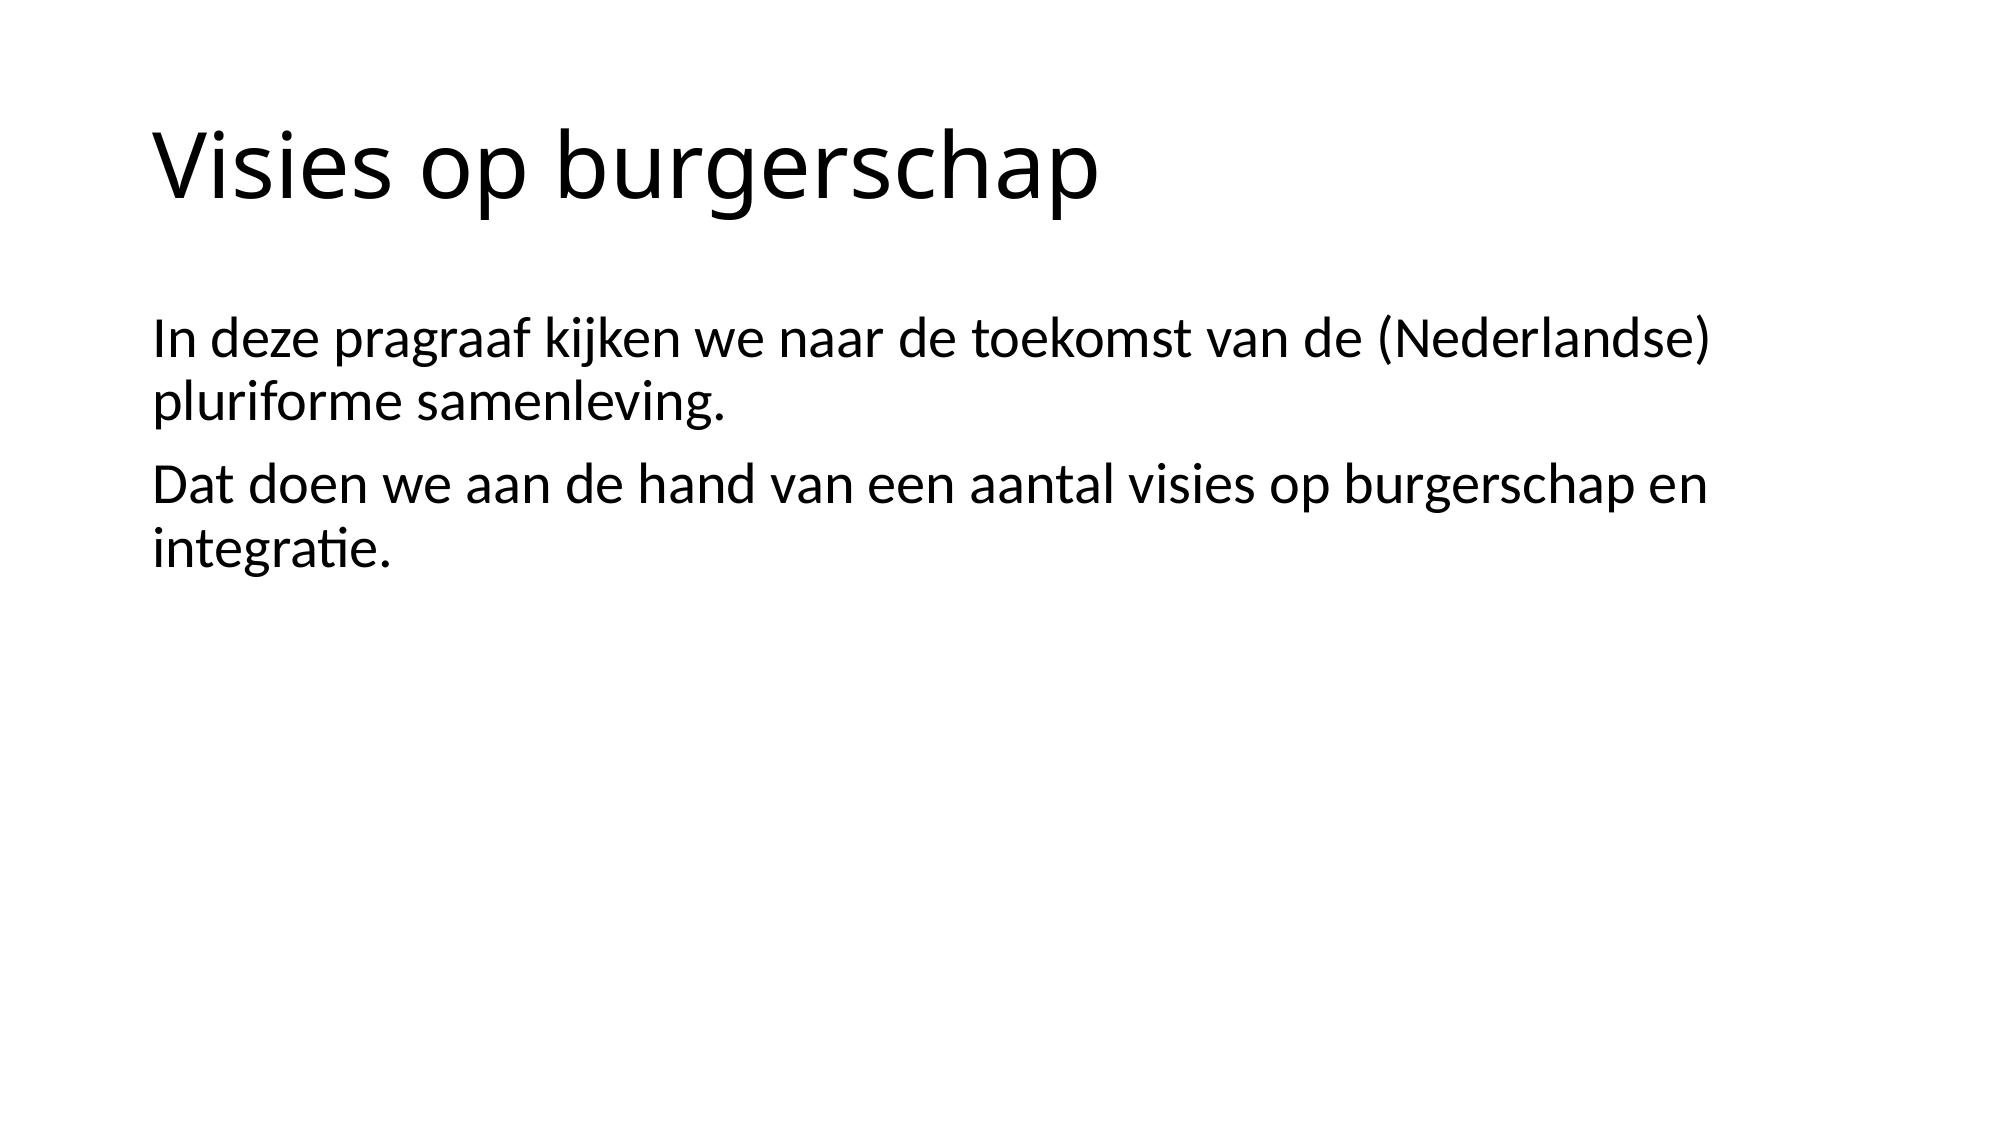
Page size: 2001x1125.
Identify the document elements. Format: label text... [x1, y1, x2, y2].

list In deze pragraaf kijken we naar de toekomst van de (Nederlandse) pluriforme samenleving. Dat doen we aan de hand van een aantal visies op burgerschap en integratie. [137, 299, 1863, 1014]
title Visies op burgerschap [137, 59, 1863, 278]
